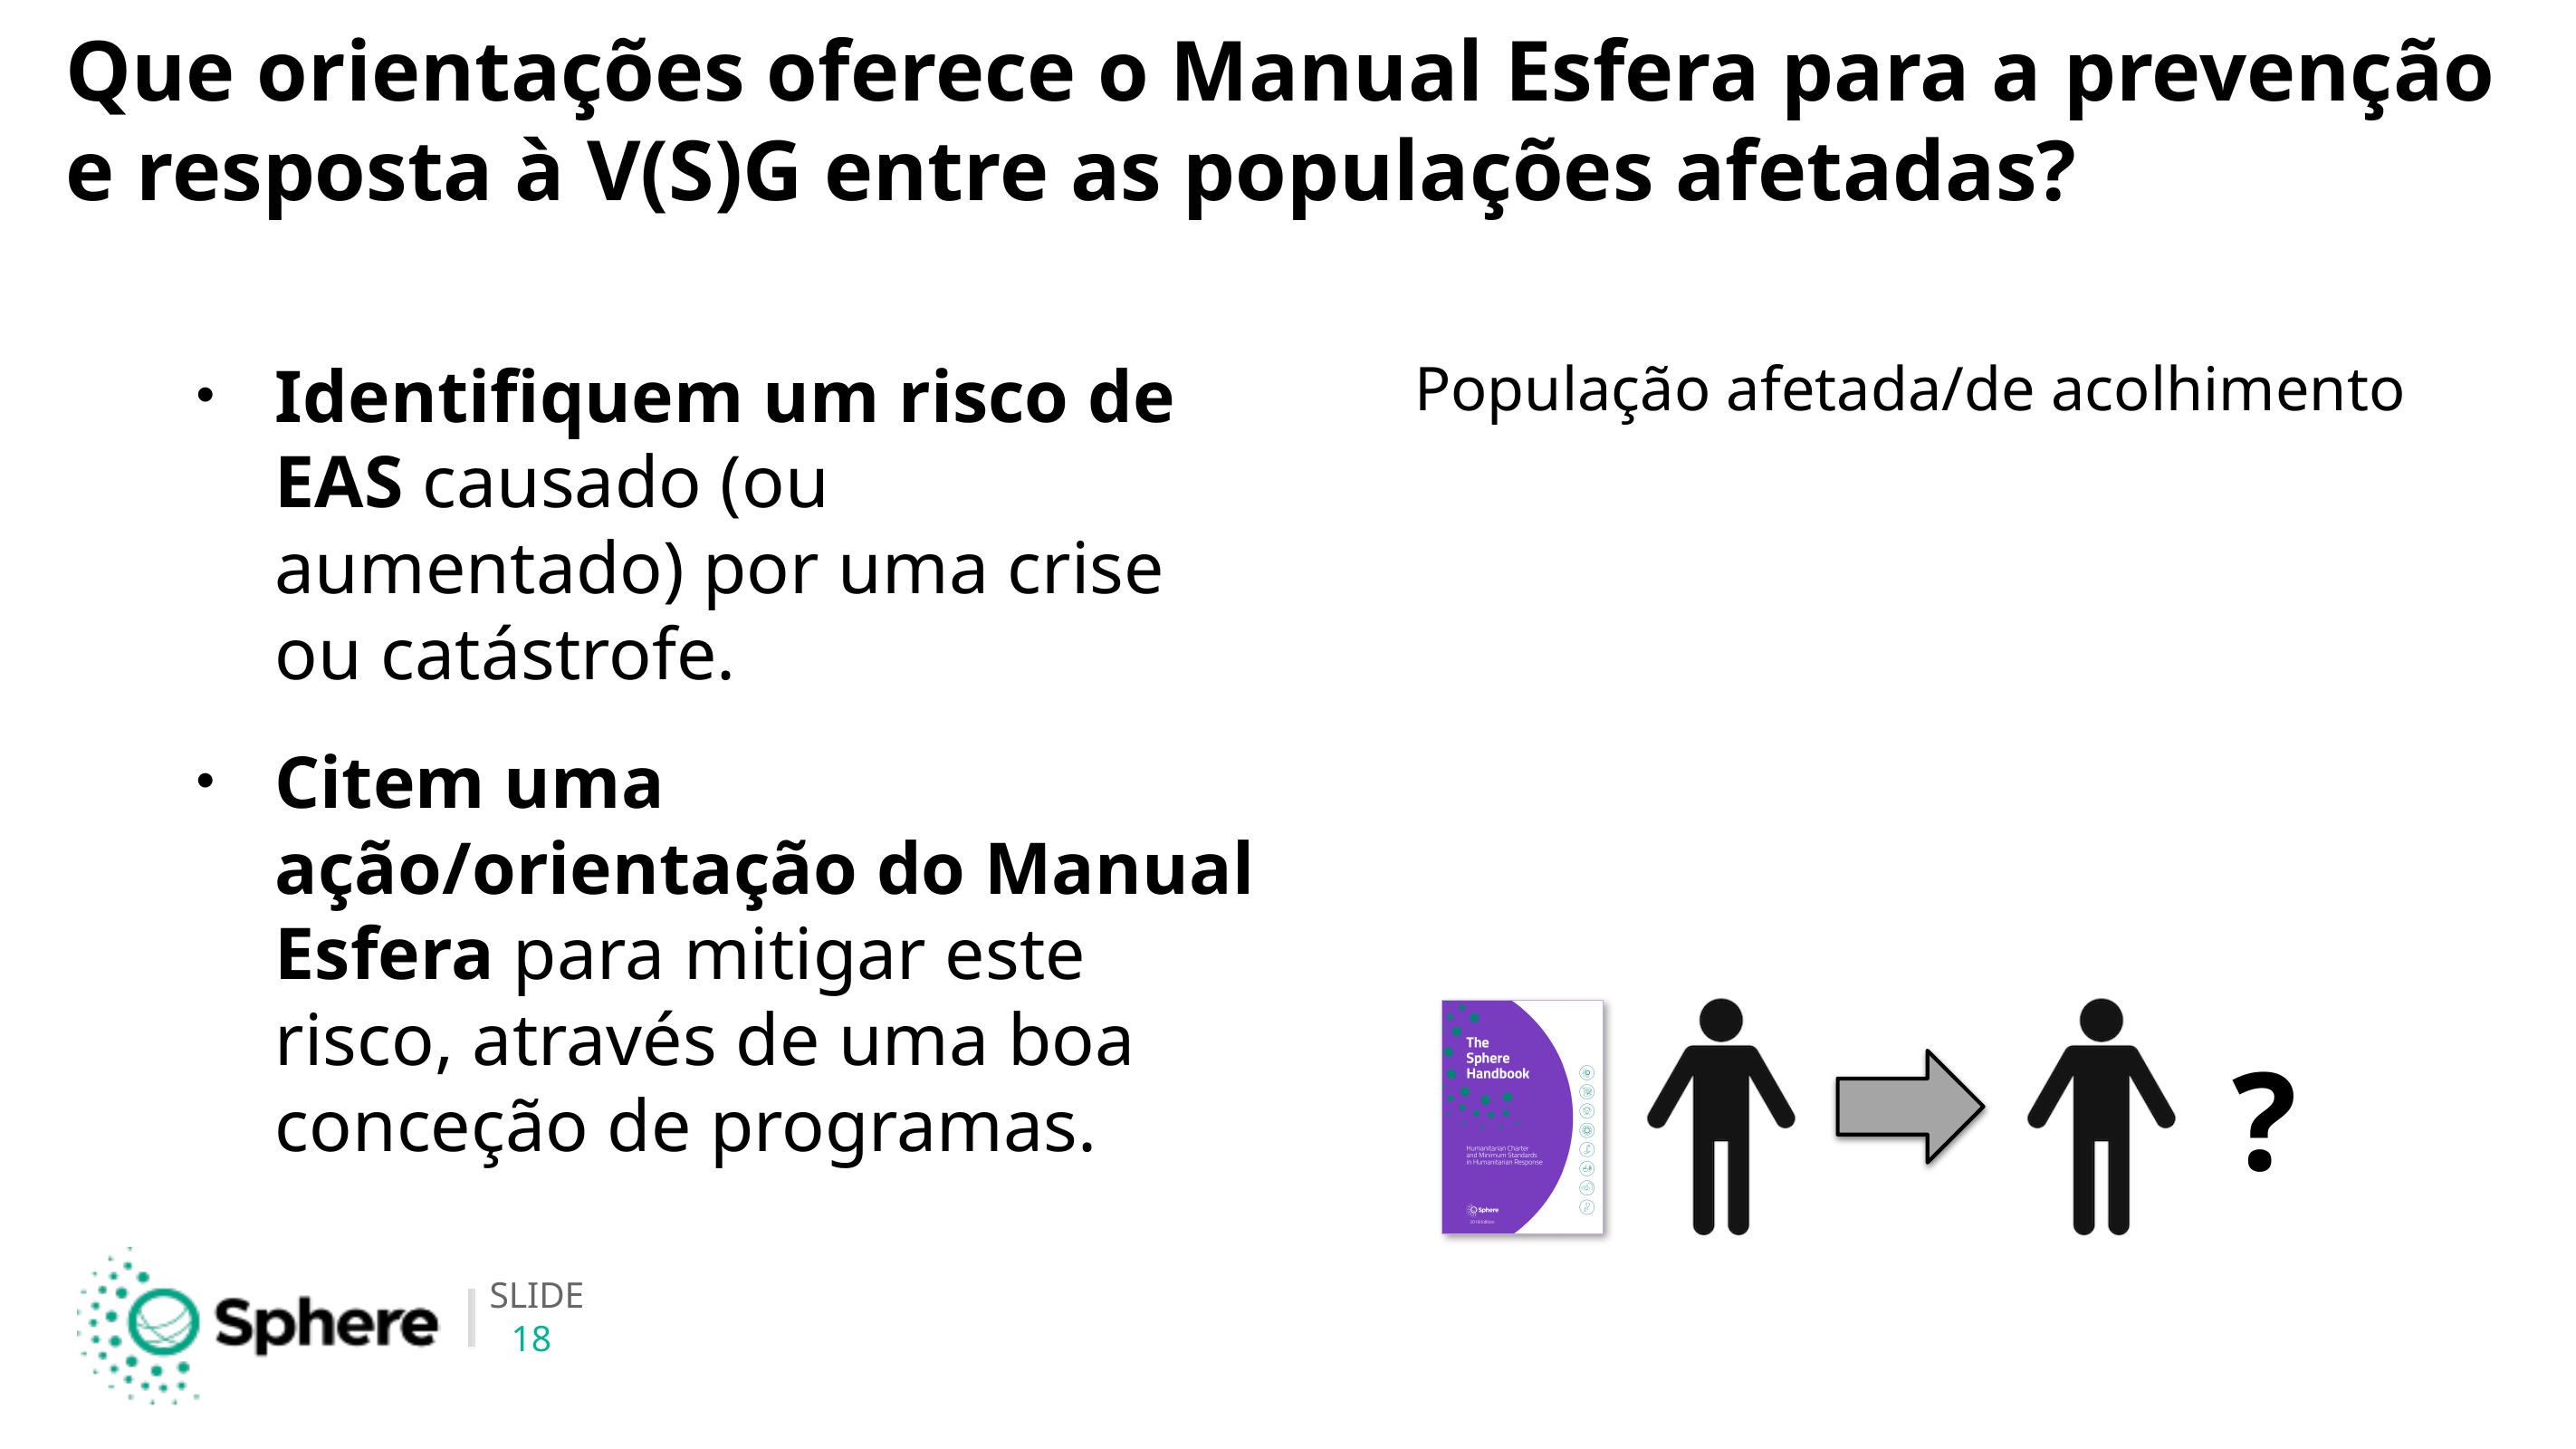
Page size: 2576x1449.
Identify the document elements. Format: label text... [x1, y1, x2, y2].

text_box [1636, 985, 2308, 1249]
picture [1441, 1000, 1604, 1234]
list Identifiquem um risco de EAS causado (ou aumentado) por uma crise ou catástrofe. Citem uma ação/orientação do Manual Esfera para mitigar este risco, através de uma boa conceção de programas. [187, 342, 1267, 1249]
slide_number 18 [503, 1308, 560, 1367]
picture [468, 1289, 479, 1349]
title Que orientações oferece o Manual Esfera para a prevenção e resposta à V(S)G entre as populações afetadas? [57, 10, 2522, 179]
text_box População afetada/de acolhimento [1406, 342, 2415, 431]
picture [77, 1247, 441, 1407]
